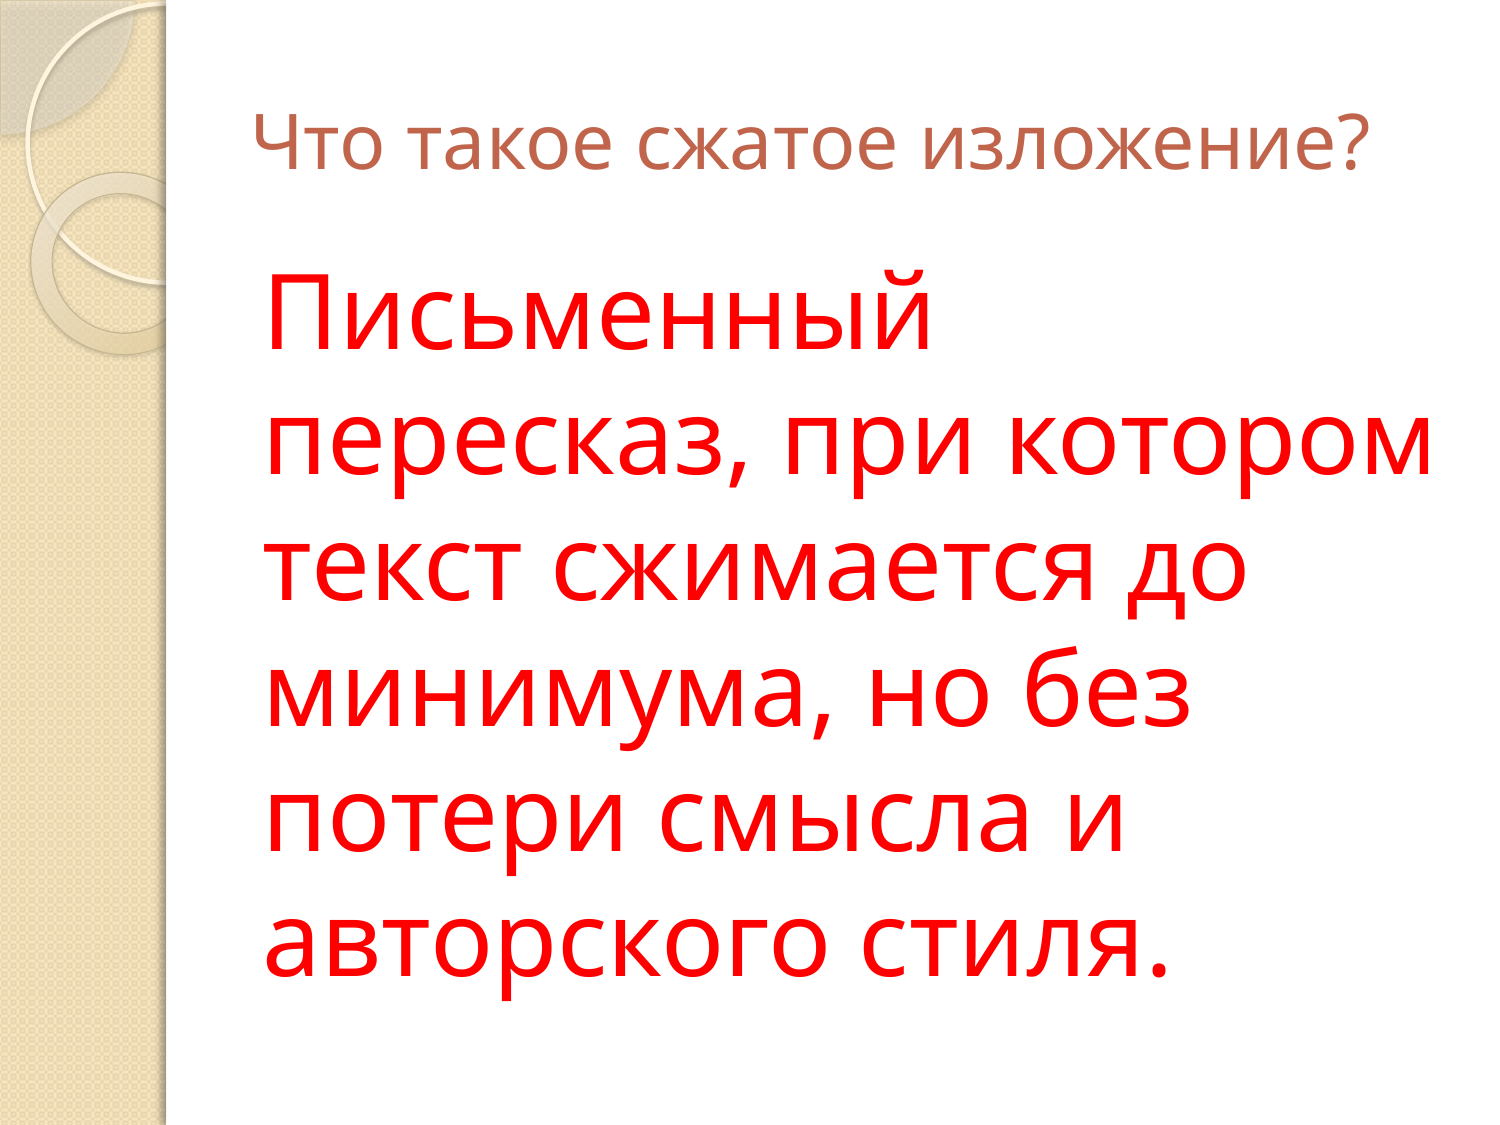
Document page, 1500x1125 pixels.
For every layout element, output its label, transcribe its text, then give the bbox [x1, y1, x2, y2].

list Письменный пересказ, при котором текст сжимается до минимума, но без потери смысла и авторского стиля. [235, 237, 1466, 1025]
title Что такое сжатое изложение? [235, 45, 1466, 233]
